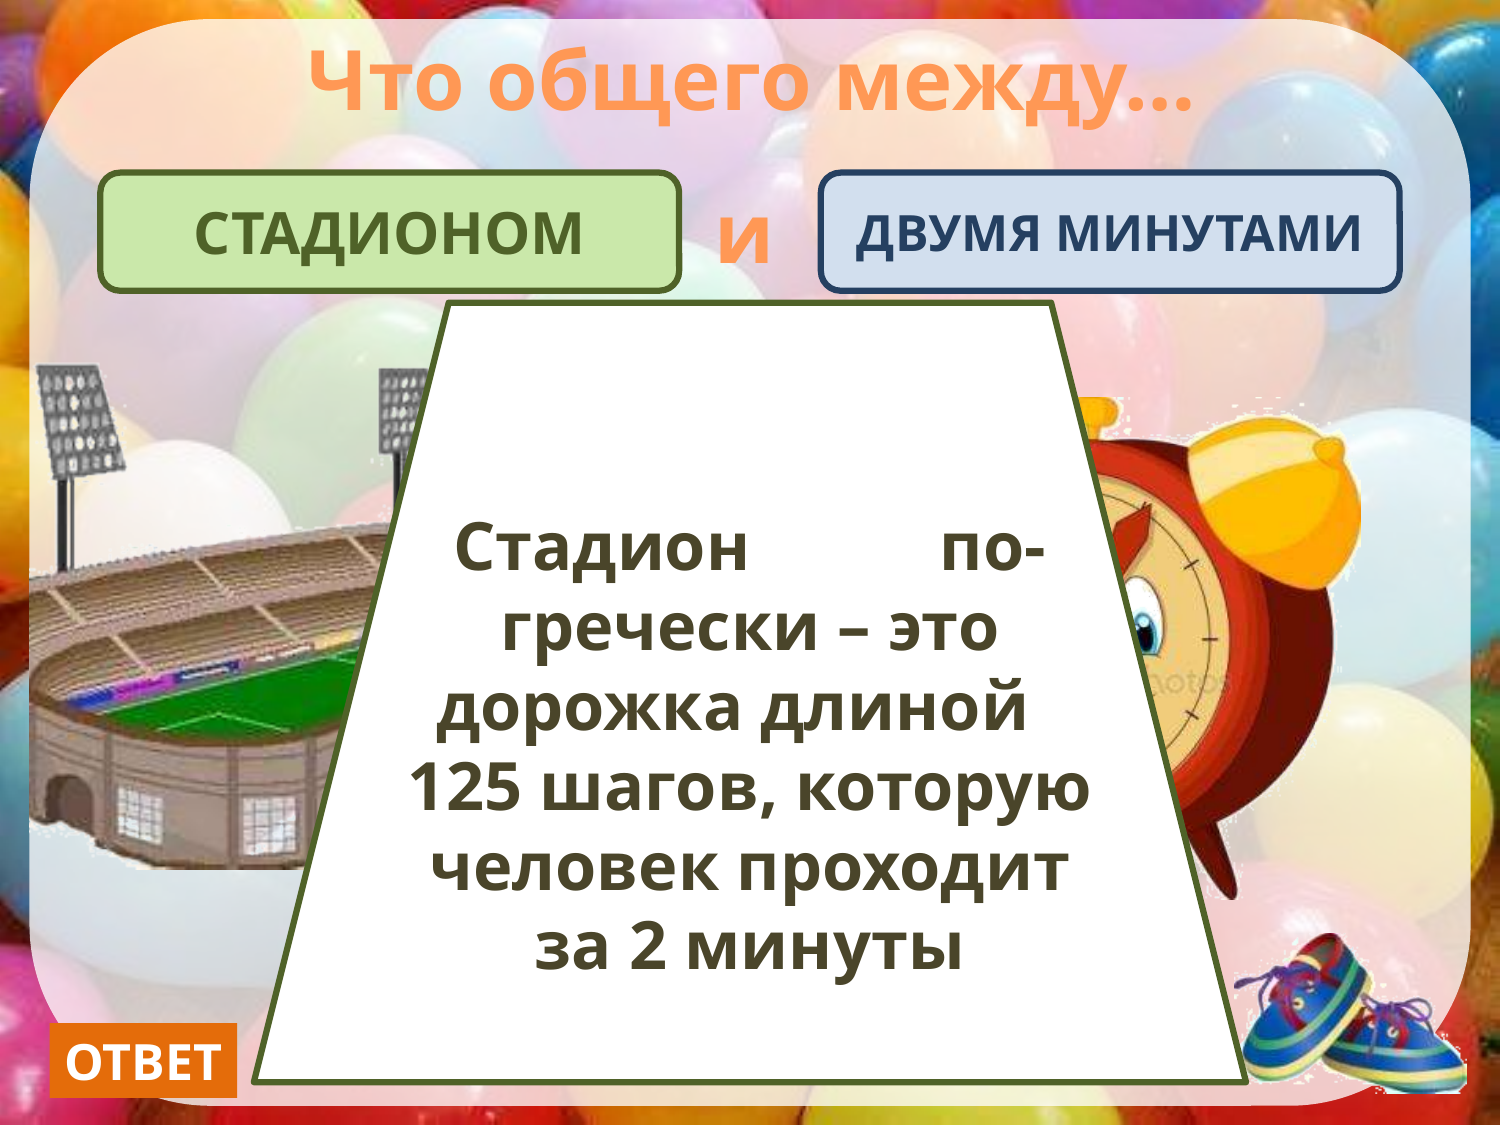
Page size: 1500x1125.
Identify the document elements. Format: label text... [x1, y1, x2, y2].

text_box СТАДИОНОМ [98, 170, 682, 293]
text_box ОТВЕТ [49, 1023, 238, 1098]
text_box ДВУМЯ МИНУТАМИ [818, 170, 1402, 293]
picture [0, 0, 1500, 1125]
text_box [879, 396, 1361, 900]
text_box Что общего между… [292, 19, 1212, 135]
text_box Стадион по-гречески – это дорожка длиной 125 шагов, которую человек проходит за 2 минуты [251, 300, 1228, 1085]
text_box и [699, 172, 790, 288]
